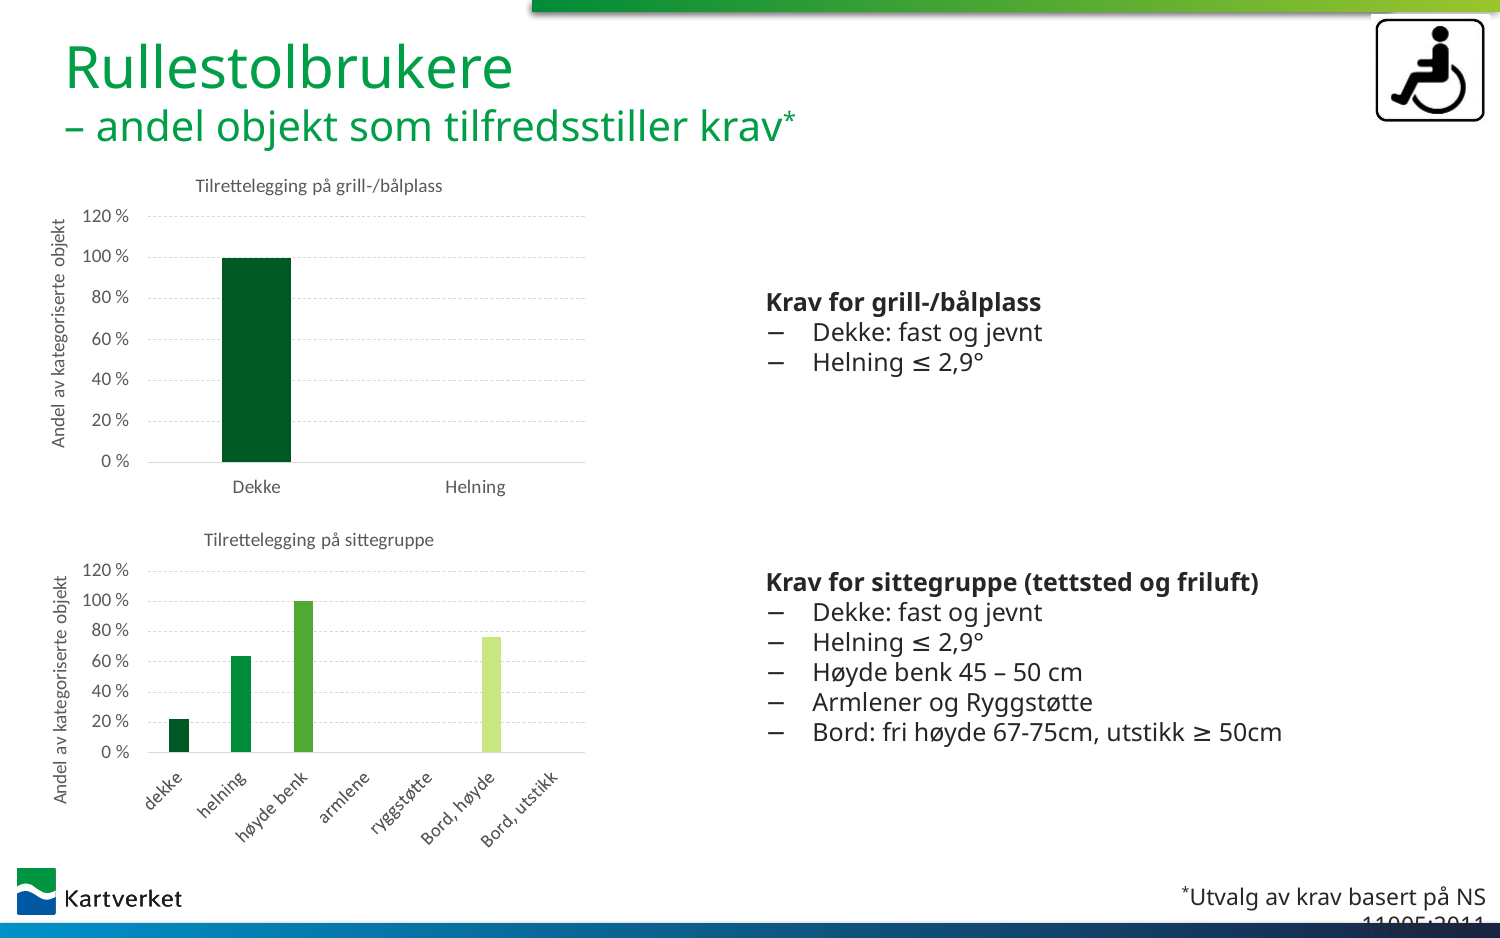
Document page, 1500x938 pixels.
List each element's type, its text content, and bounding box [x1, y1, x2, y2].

picture [41, 520, 596, 859]
text_box *Utvalg av krav basert på NS 11005:2011 [1068, 873, 1500, 938]
text_box Krav for grill-/bålplass Dekke: fast og jevnt Helning ≤ 2,9° [750, 279, 1452, 384]
picture [41, 166, 596, 505]
text_box Krav for sittegruppe (tettsted og friluft) Dekke: fast og jevnt Helning ≤ 2,9° Høyde benk 45 – 50 cm Armlener og Ryggstøtte Bord: fri høyde 67-75cm, utstikk ≥ 50cm [750, 559, 1500, 754]
text_box Rullestolbrukere – andel objekt som tilfredsstiller krav* [49, 14, 1431, 158]
picture [1371, 13, 1491, 127]
